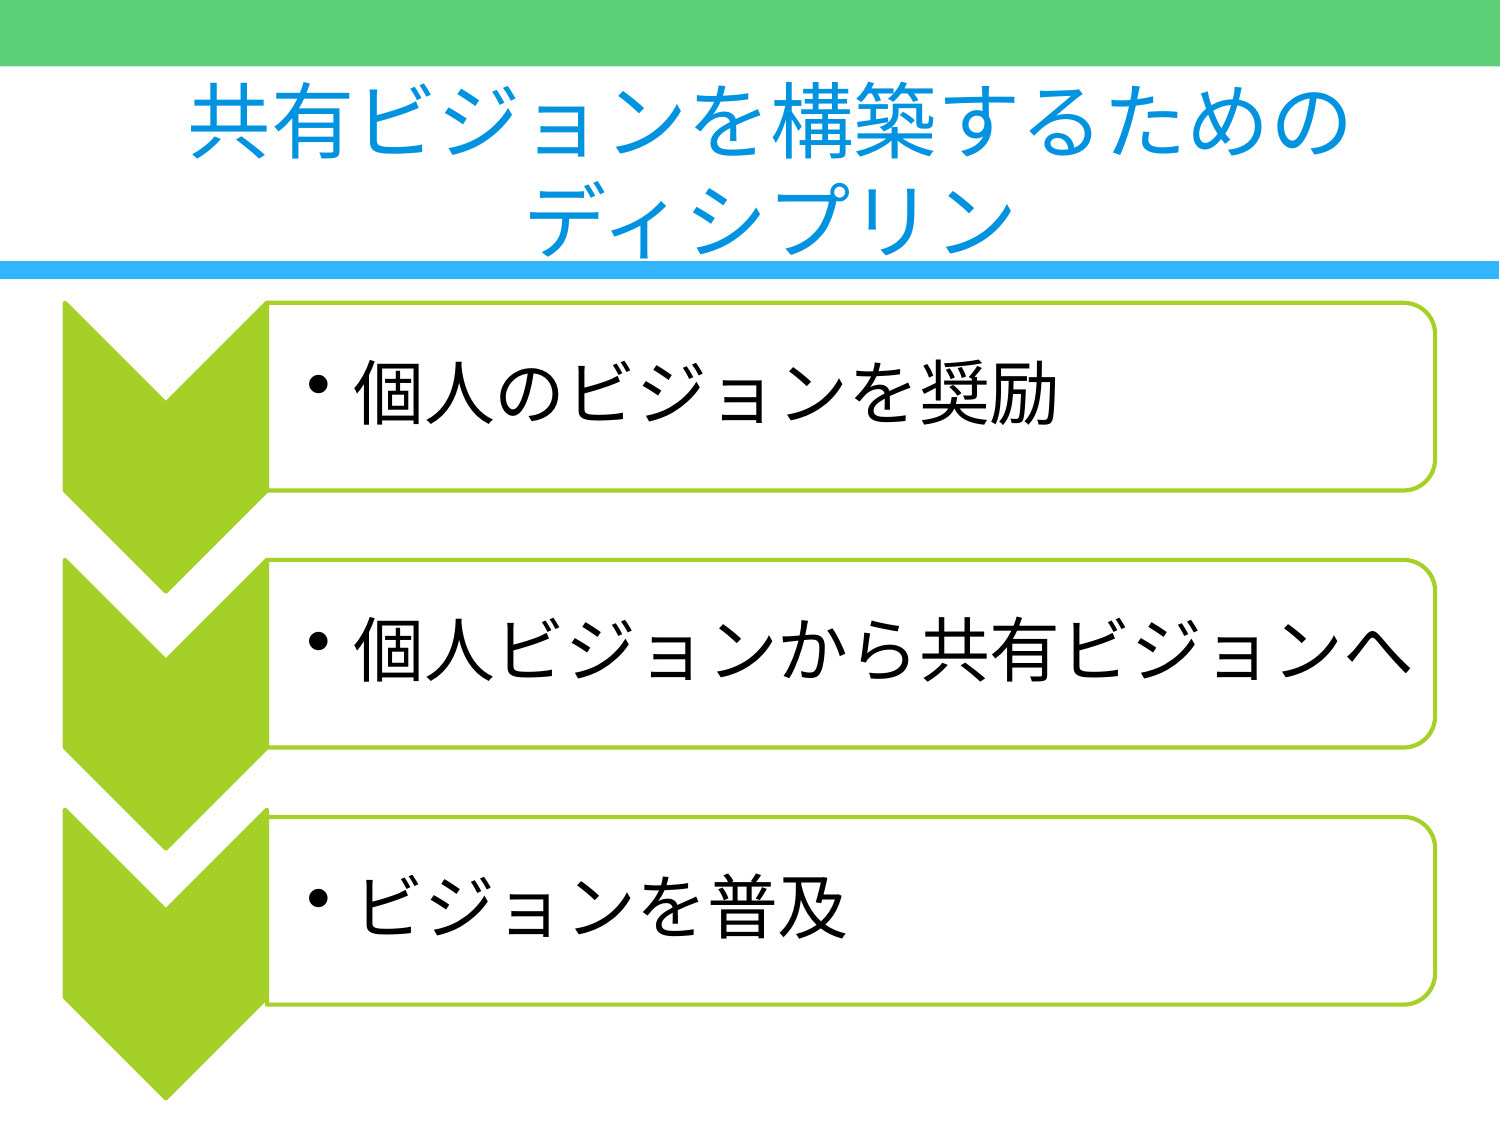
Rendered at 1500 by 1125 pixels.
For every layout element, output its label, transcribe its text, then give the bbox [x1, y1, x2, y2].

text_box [64, 302, 1436, 1107]
title 共有ビジョンを構築するための ディシプリン [41, 137, 1500, 202]
text_box [0, 0, 1500, 68]
text_box [0, 259, 1500, 281]
